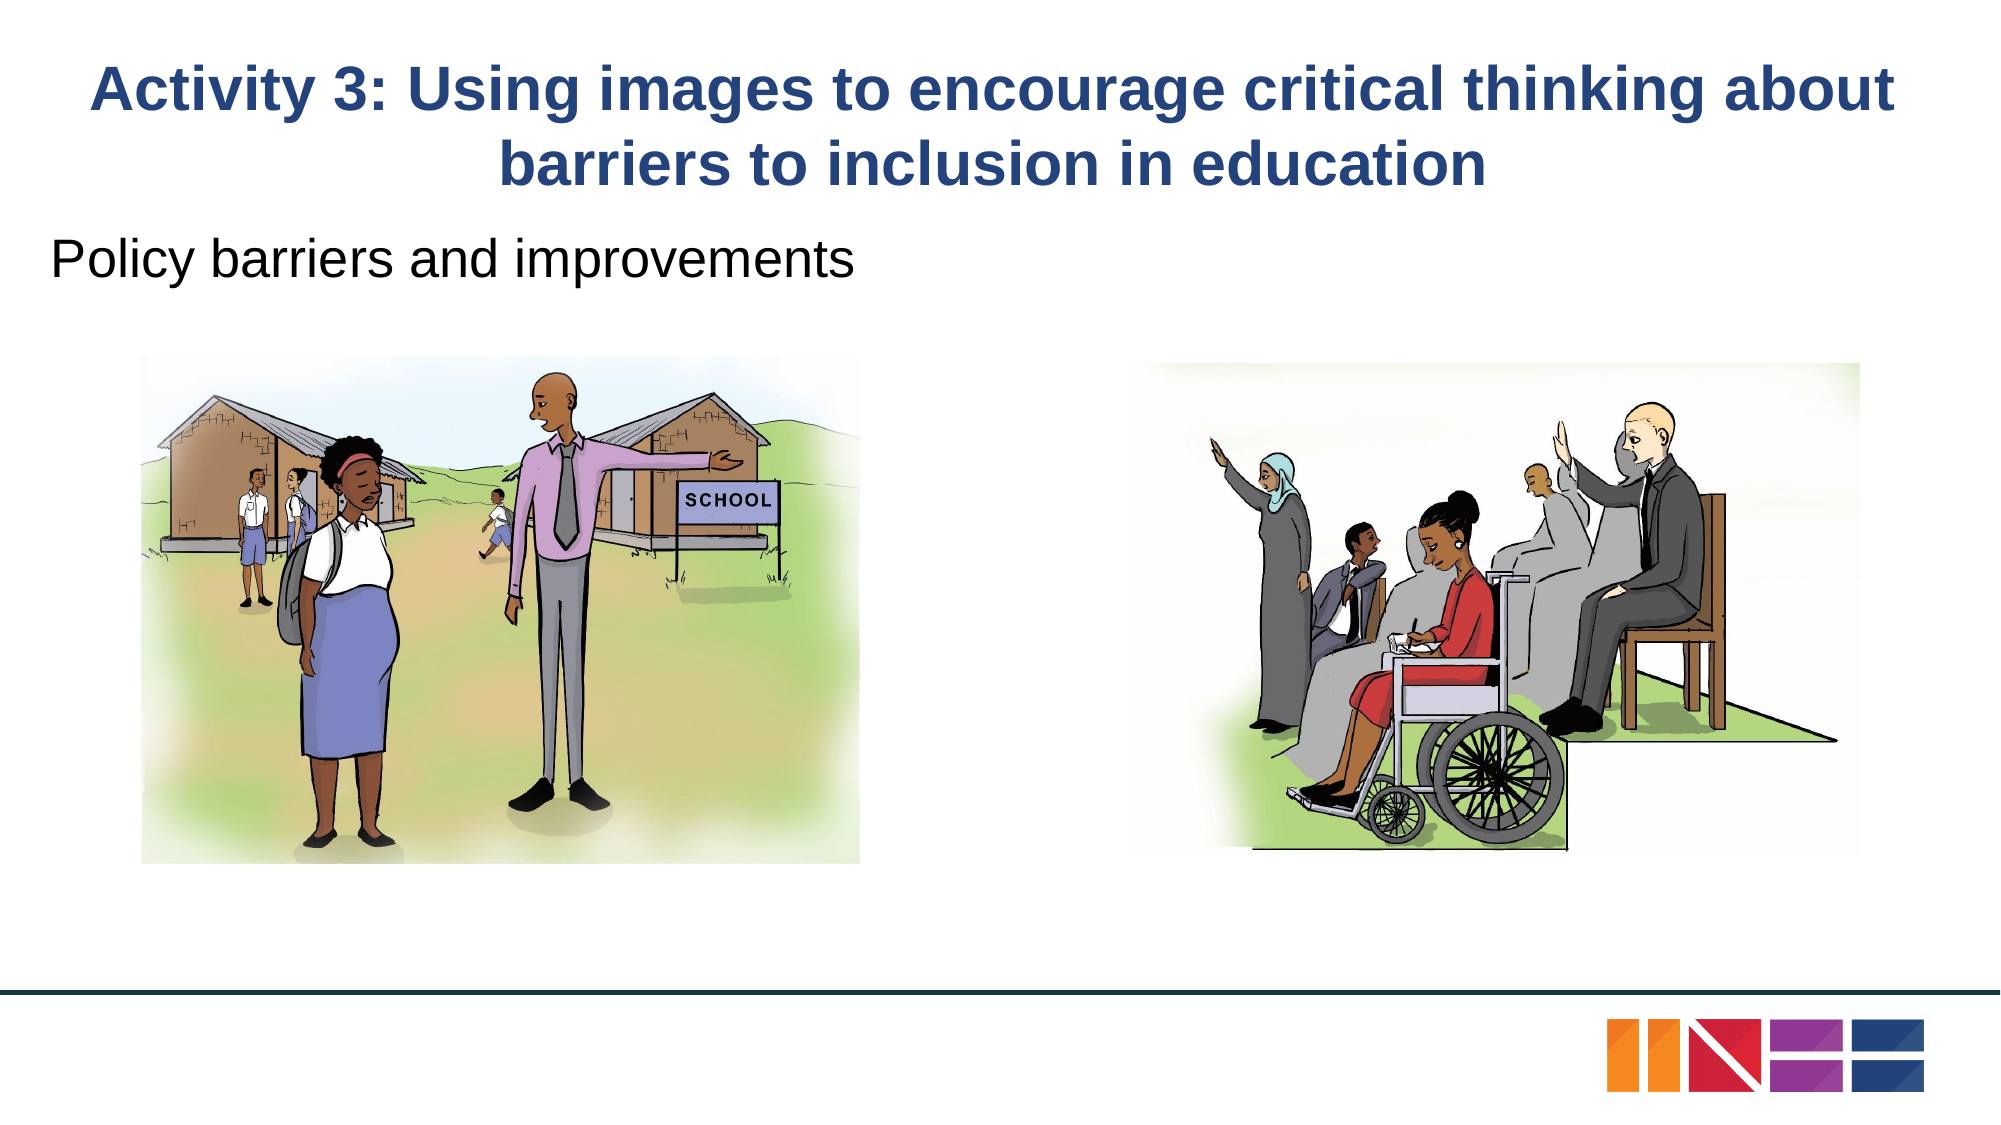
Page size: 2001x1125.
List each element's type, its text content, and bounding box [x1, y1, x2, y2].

picture [1128, 363, 1860, 857]
picture [140, 355, 861, 865]
list Policy barriers and improvements [31, 203, 1971, 954]
title Activity 3: Using images to encourage critical thinking about barriers to inclusion in education [31, 28, 1957, 145]
picture [1607, 1019, 1924, 1092]
